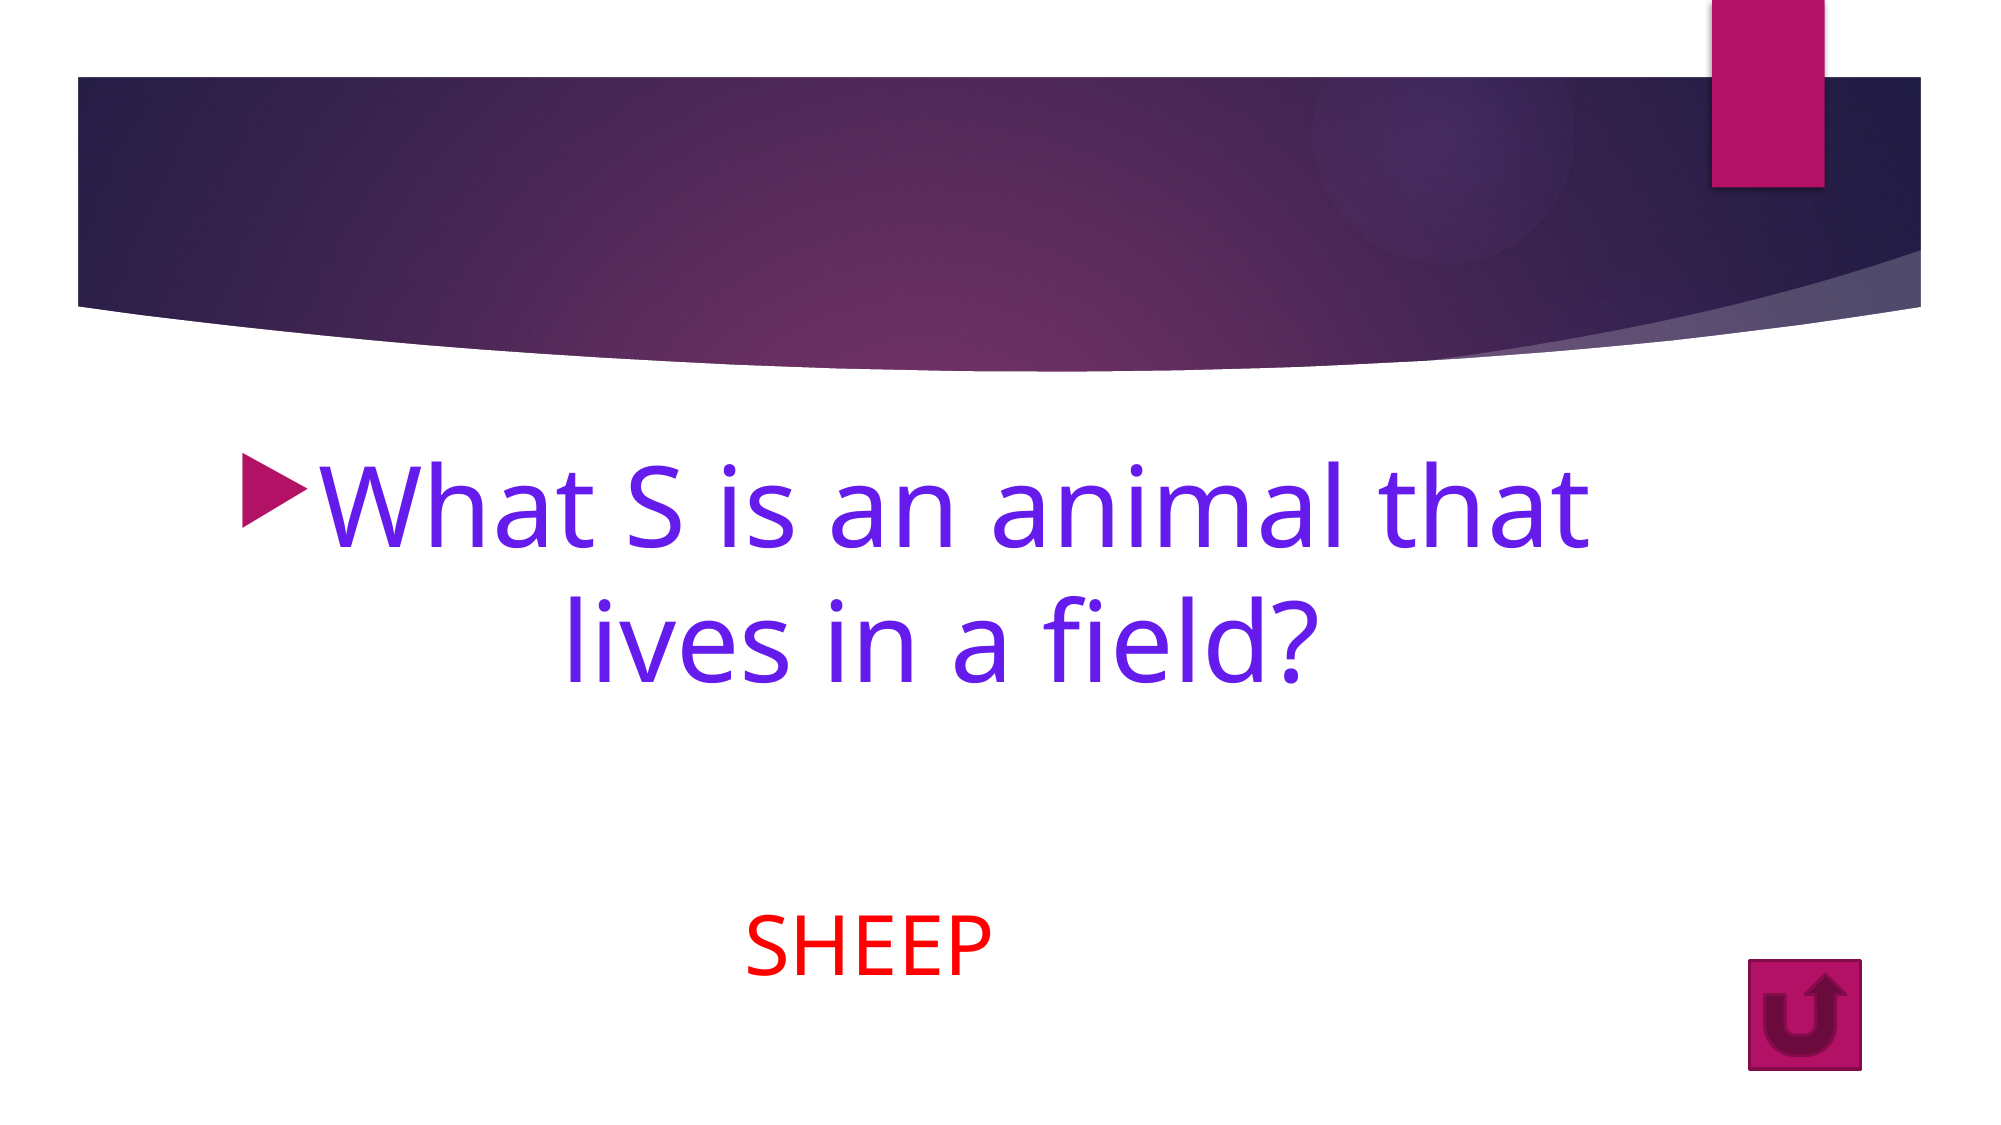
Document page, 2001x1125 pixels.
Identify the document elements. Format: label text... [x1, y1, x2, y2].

text_box [1748, 959, 1862, 1071]
list What S is an animal that lives in a field? [189, 427, 1638, 988]
text_box SHEEP [729, 884, 1204, 1000]
